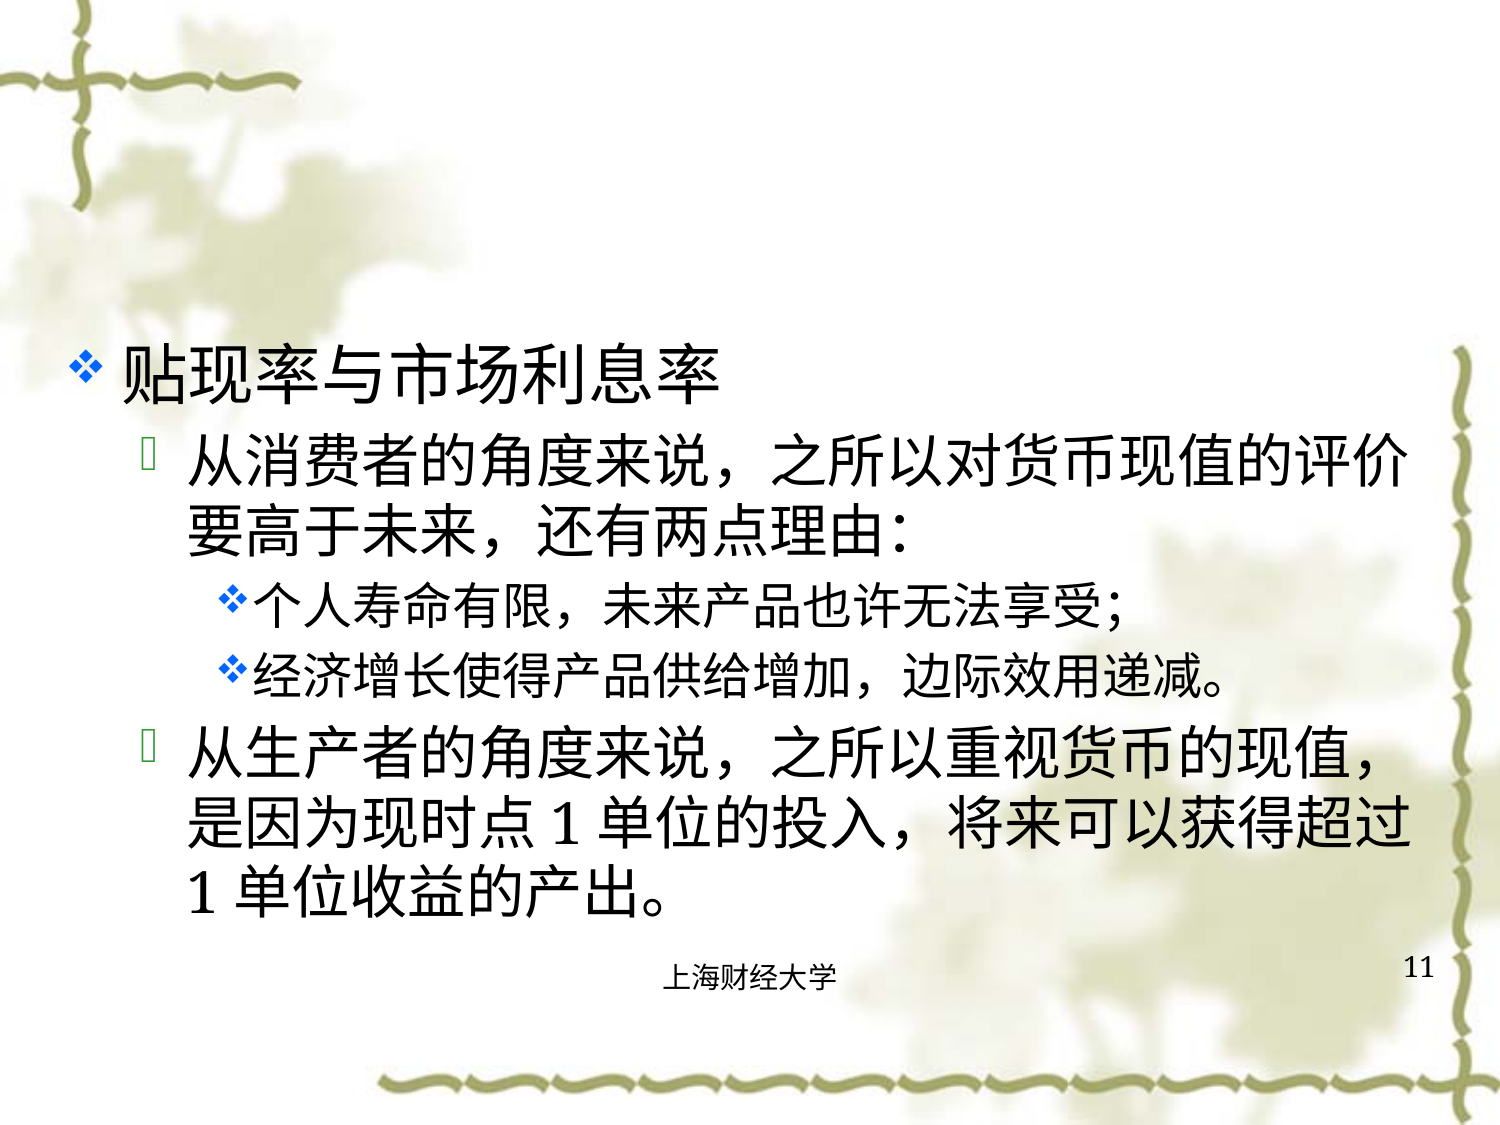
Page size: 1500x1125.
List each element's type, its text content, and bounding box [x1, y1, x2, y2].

list 贴现率与市场利息率 从消费者的角度来说，之所以对货币现值的评价要高于未来，还有两点理由： 个人寿命有限，未来产品也许无法享受； 经济增长使得产品供给增加，边际效用递减。 从生产者的角度来说，之所以重视货币的现值，是因为现时点1单位的投入，将来可以获得超过1单位收益的产出。 [49, 324, 1452, 963]
picture [0, 0, 1500, 1125]
slide_number 11 [1074, 940, 1451, 1066]
footer 上海财经大学 [512, 952, 988, 1066]
